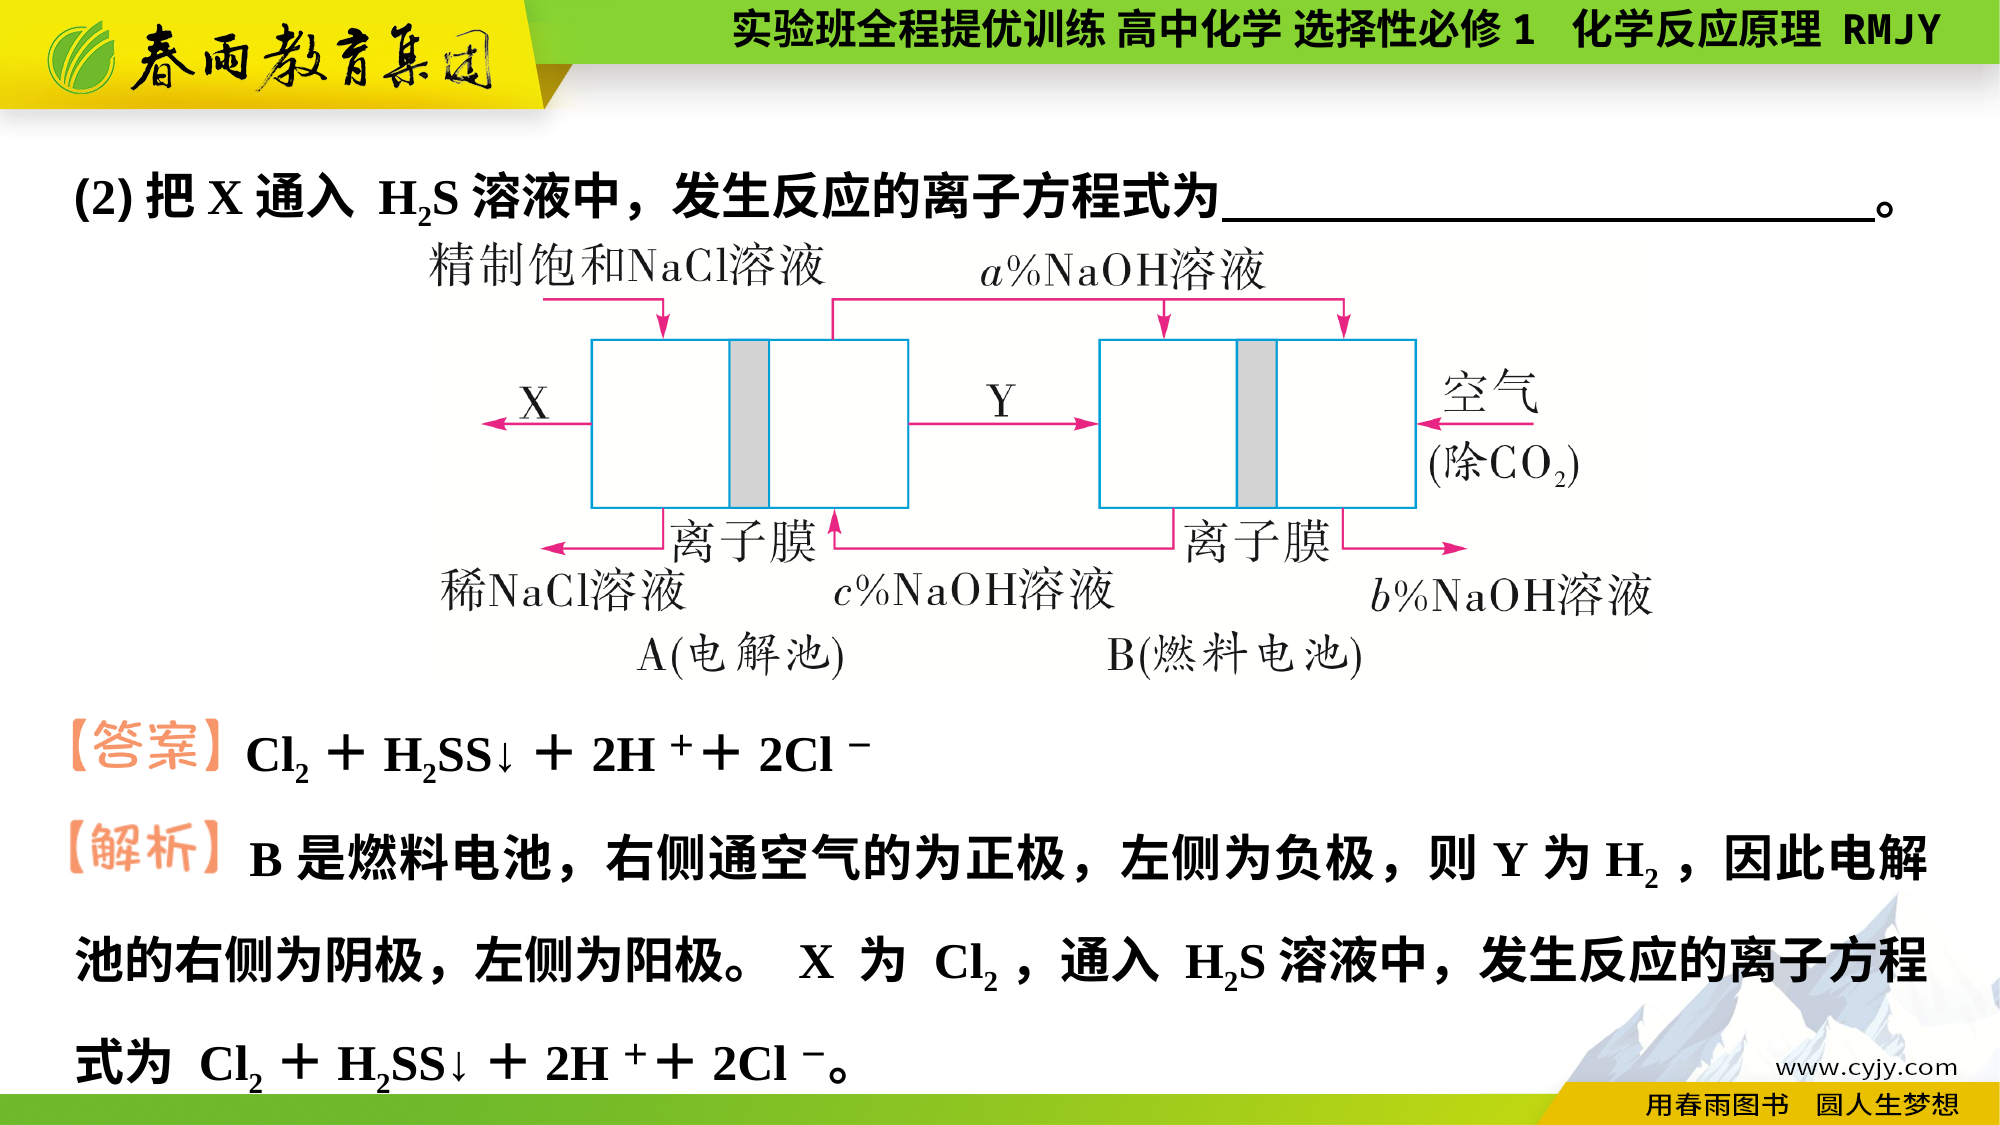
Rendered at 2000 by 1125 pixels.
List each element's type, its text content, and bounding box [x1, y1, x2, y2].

picture [0, 0, 2000, 1125]
list (2)把X通入 H2S溶液中，发生反应的离子方程式为 。 [59, 122, 1944, 229]
